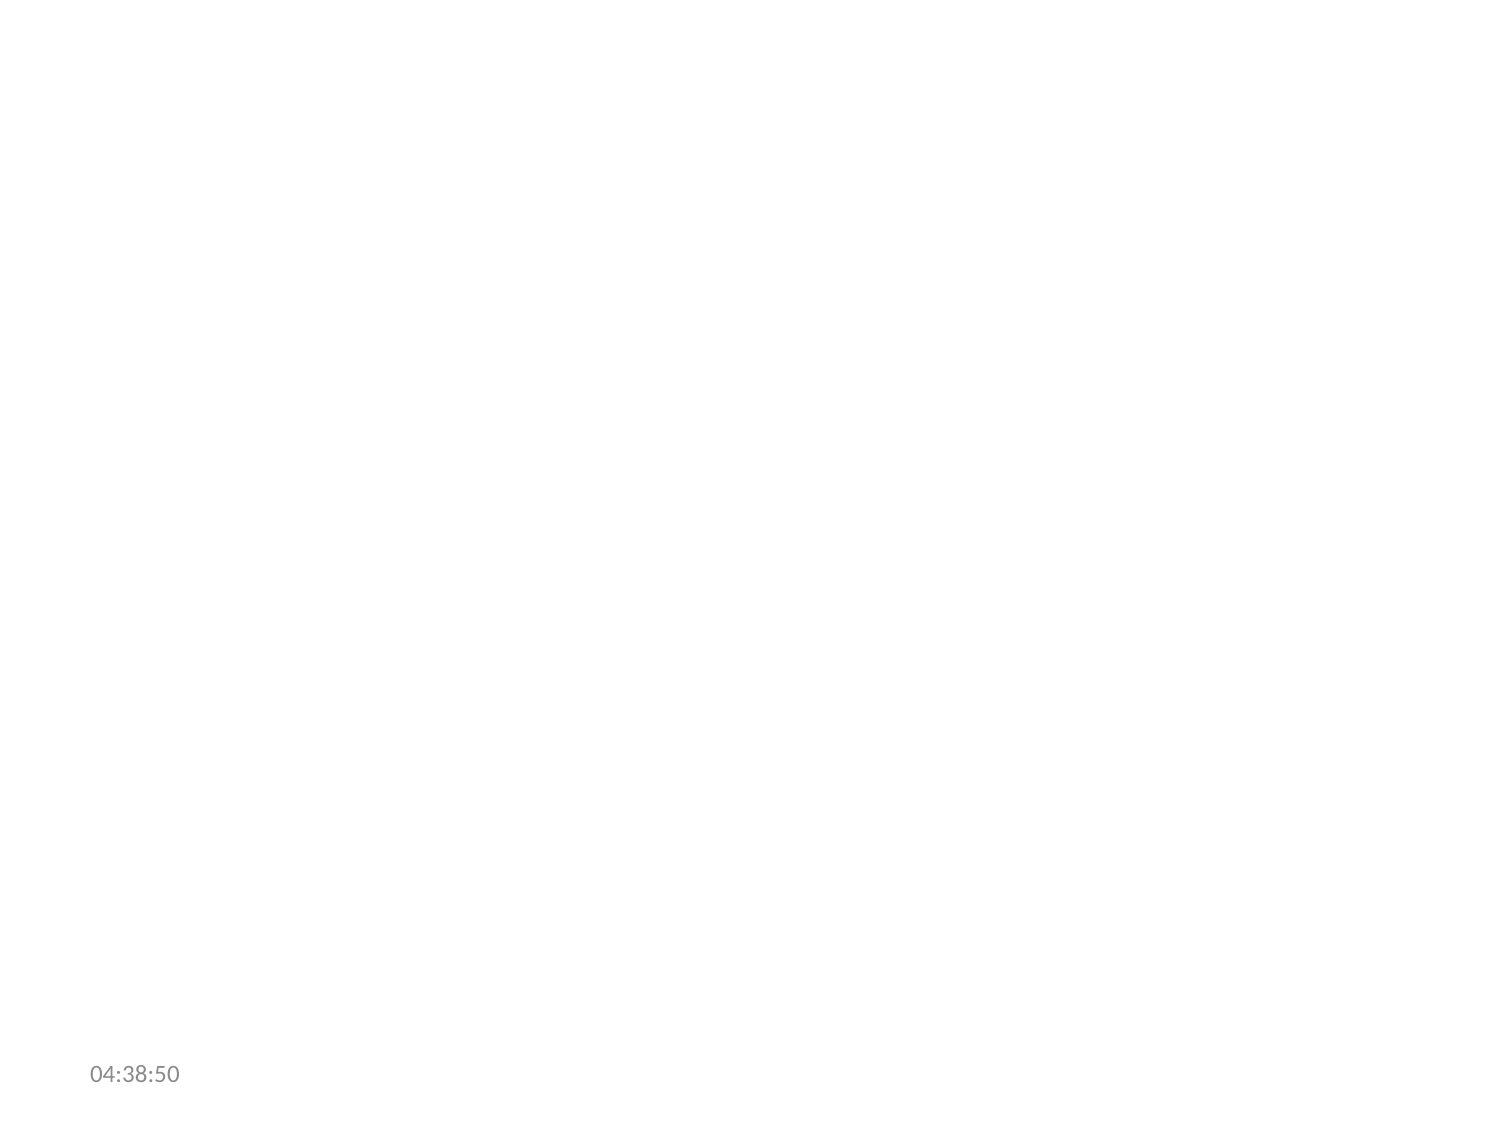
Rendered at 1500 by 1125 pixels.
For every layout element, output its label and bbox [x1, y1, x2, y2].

slide_number [75, 1042, 425, 1103]
